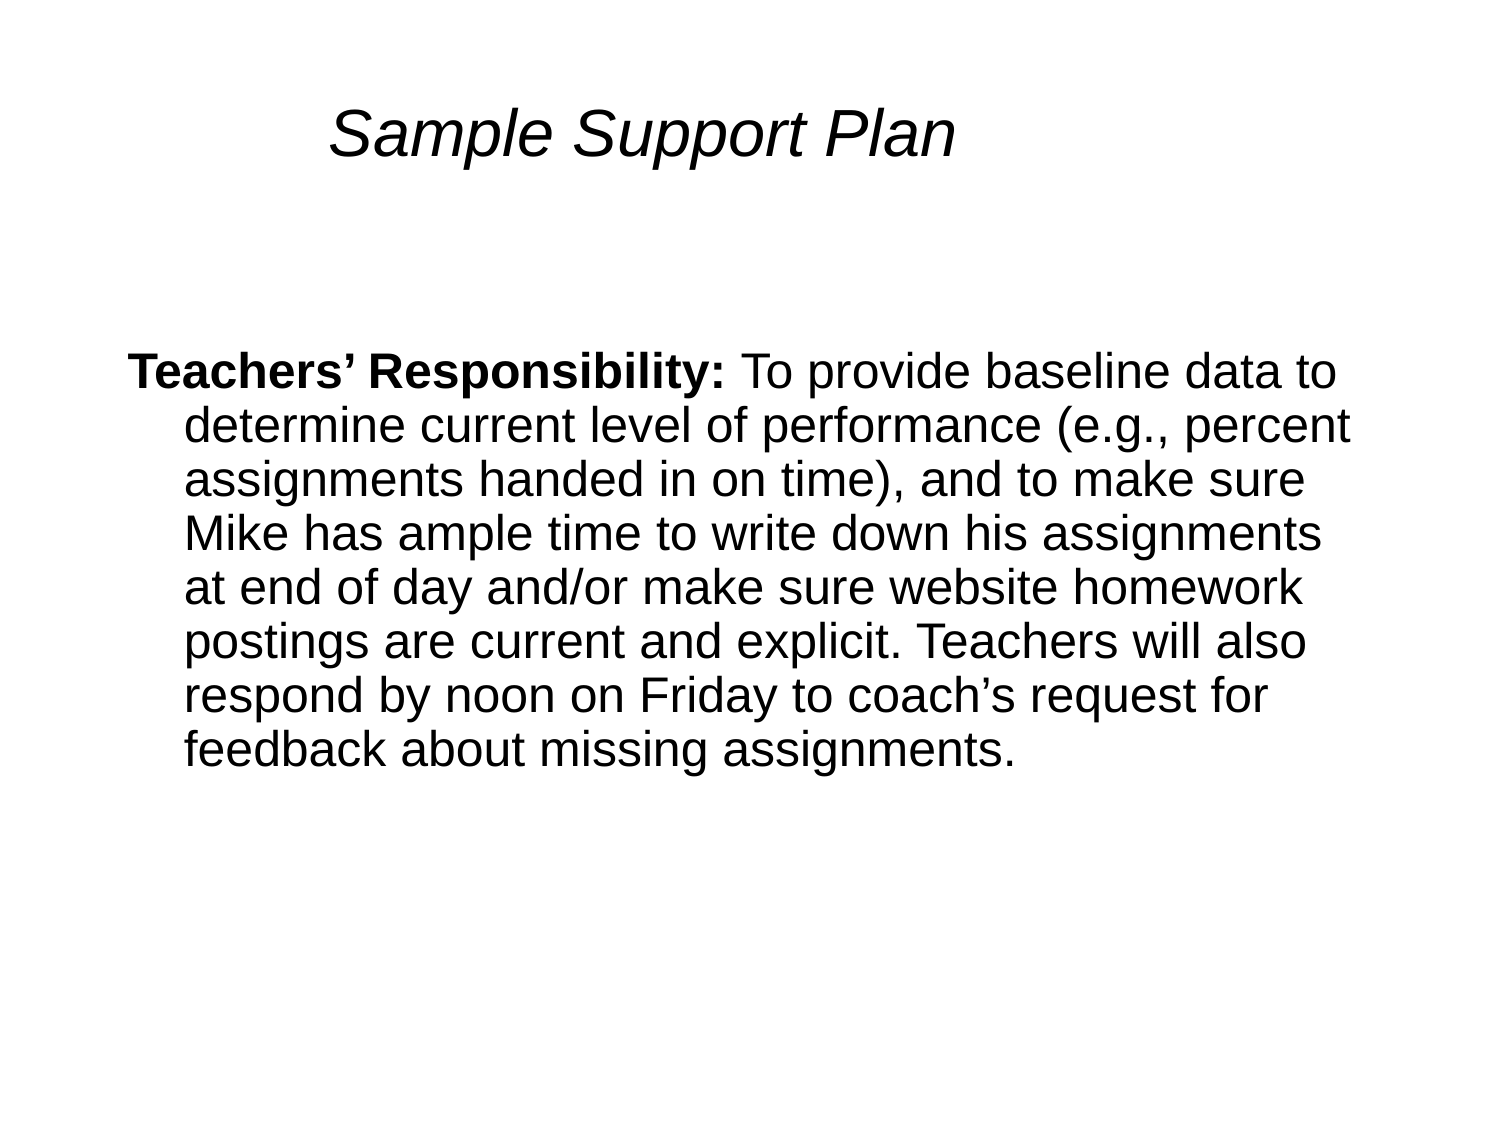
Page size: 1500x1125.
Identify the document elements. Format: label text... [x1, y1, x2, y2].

title Sample Support Plan [35, 59, 1252, 200]
list Teachers’ Responsibility: To provide baseline data to determine current level of performance (e.g., percent assignments handed in on time), and to make sure Mike has ample time to write down his assignments at end of day and/or make sure website homework postings are current and explicit. Teachers will also respond by noon on Friday to coach’s request for feedback about missing assignments. [112, 275, 1388, 988]
